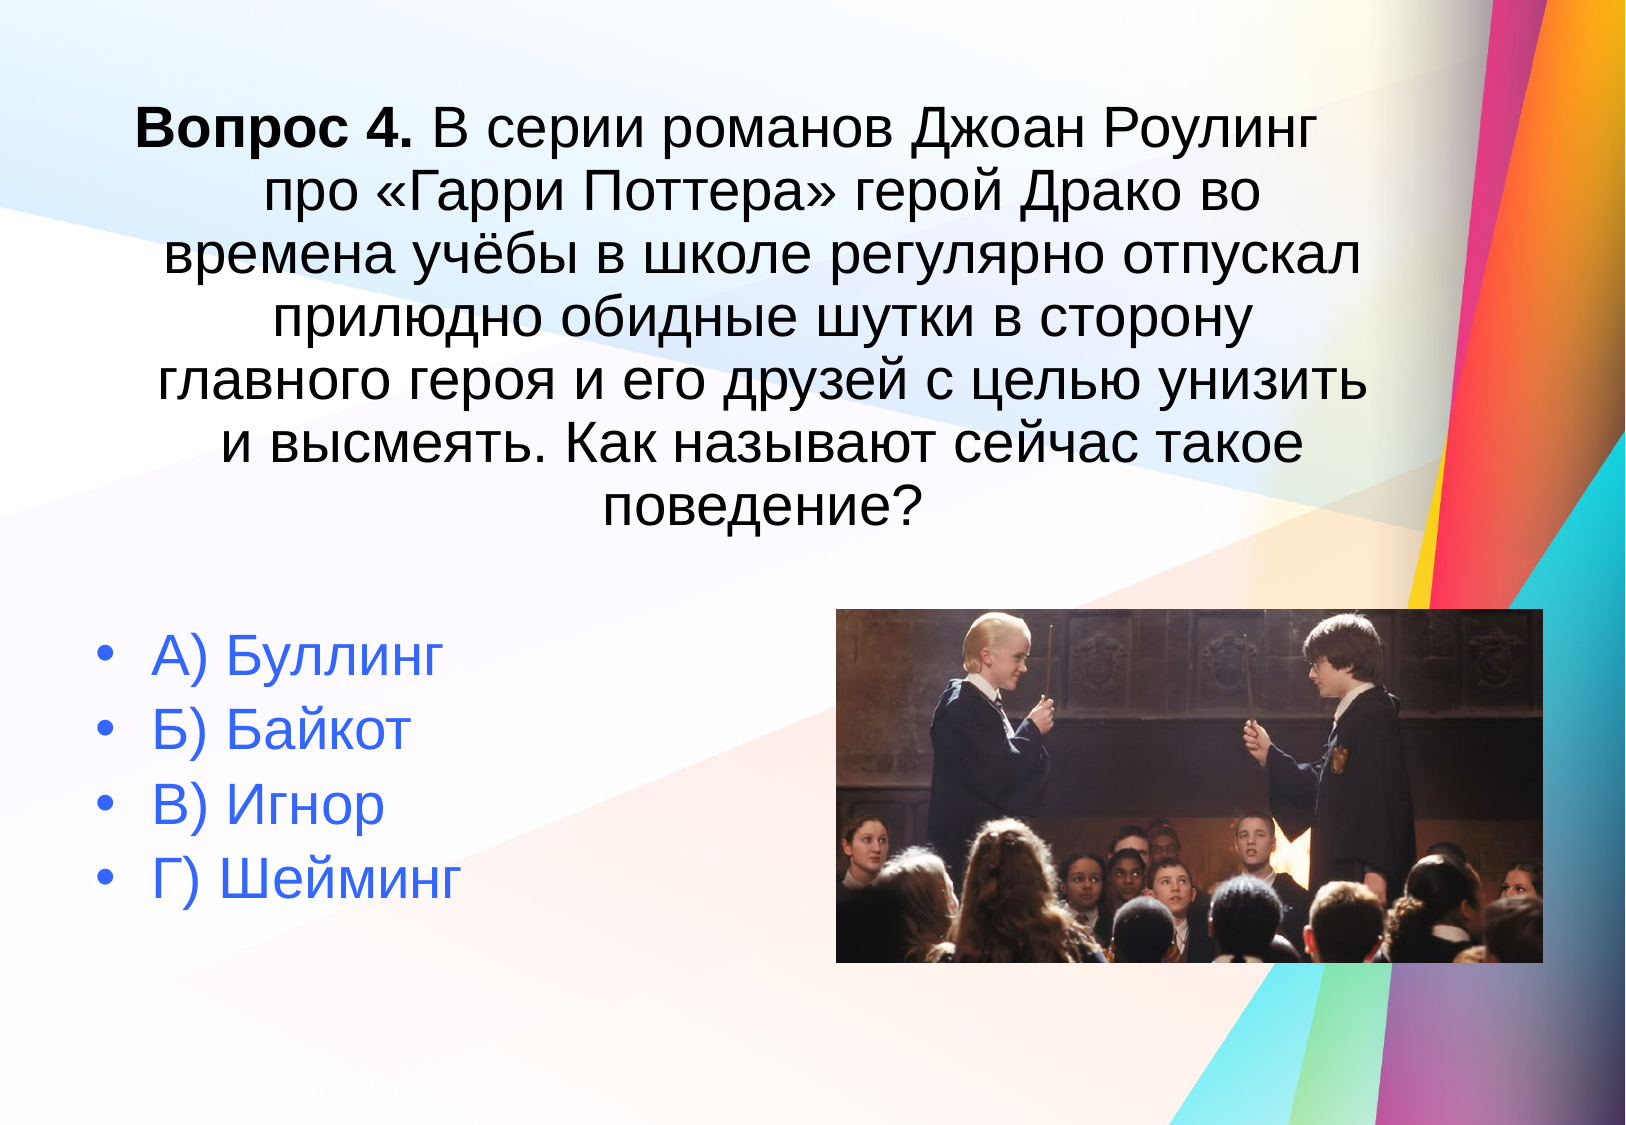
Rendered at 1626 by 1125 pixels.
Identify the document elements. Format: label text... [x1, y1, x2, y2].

list Вопрос 4. В серии романов Джоан Роулинг про «Гарри Поттера» герой Драко во времена учёбы в школе регулярно отпускал прилюдно обидные шутки в сторону главного героя и его друзей с целью унизить и высмеять. Как называют сейчас такое поведение? А) Буллинг Б) Байкот В) Игнор Г) Шейминг [80, 90, 1391, 1005]
picture [0, 0, 1626, 1125]
